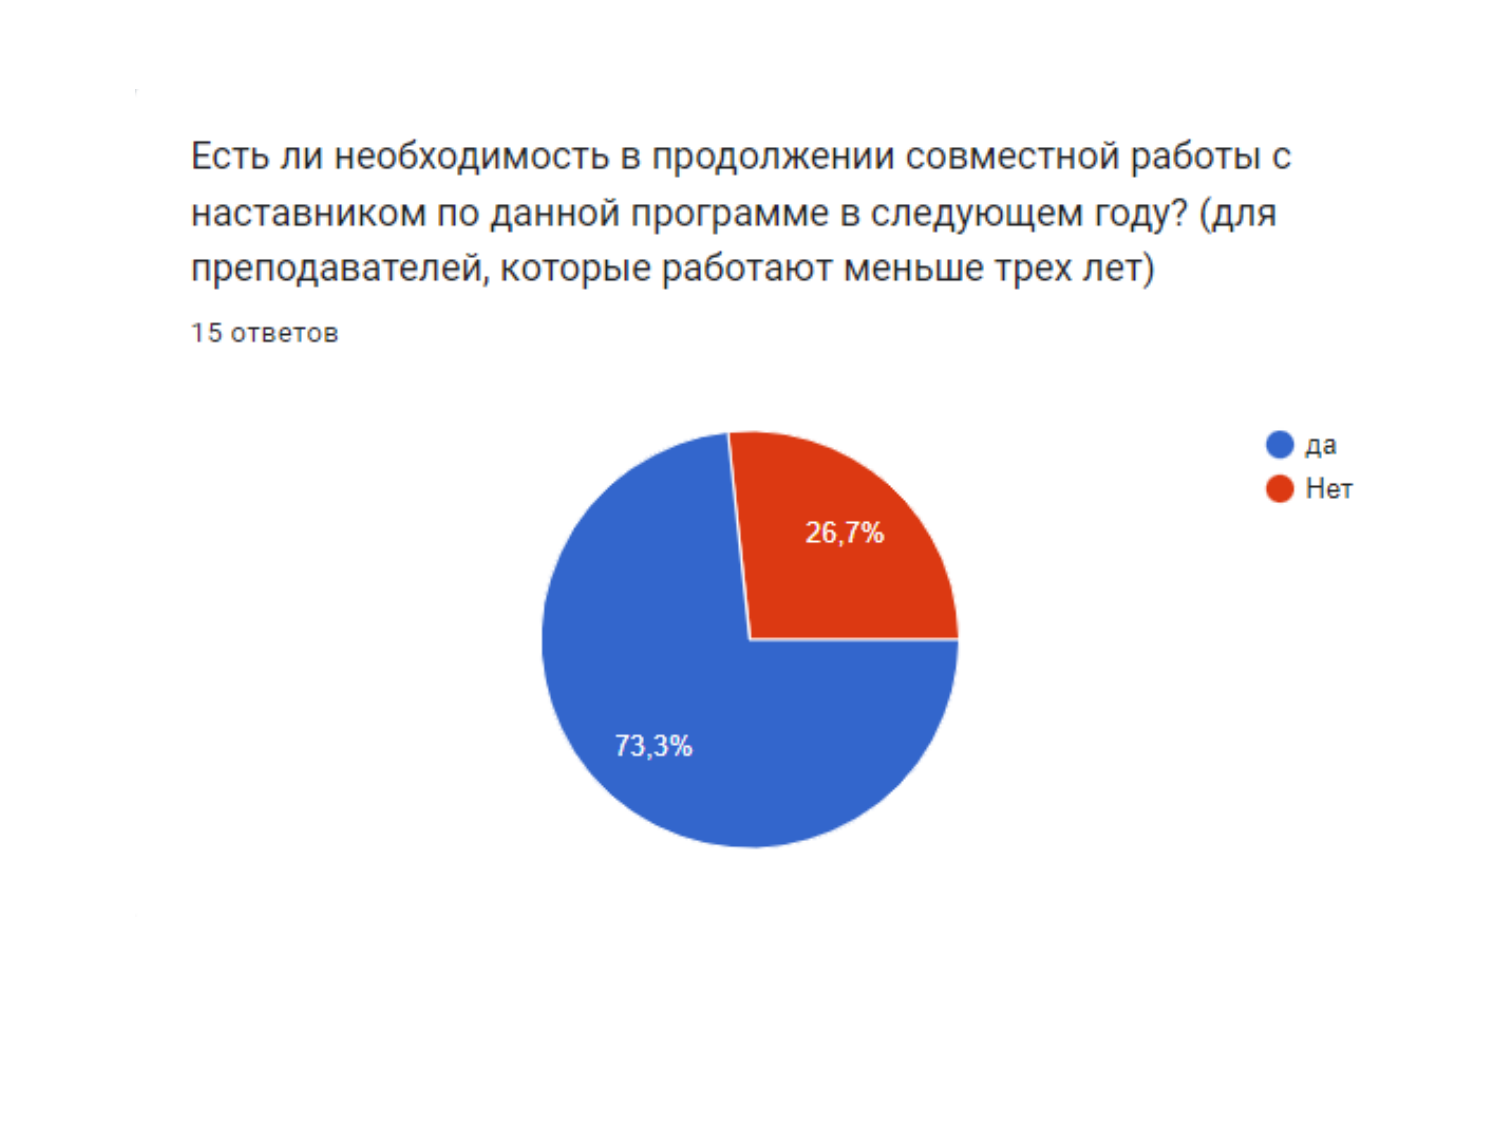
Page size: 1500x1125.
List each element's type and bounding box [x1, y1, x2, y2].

picture [135, 89, 1398, 918]
